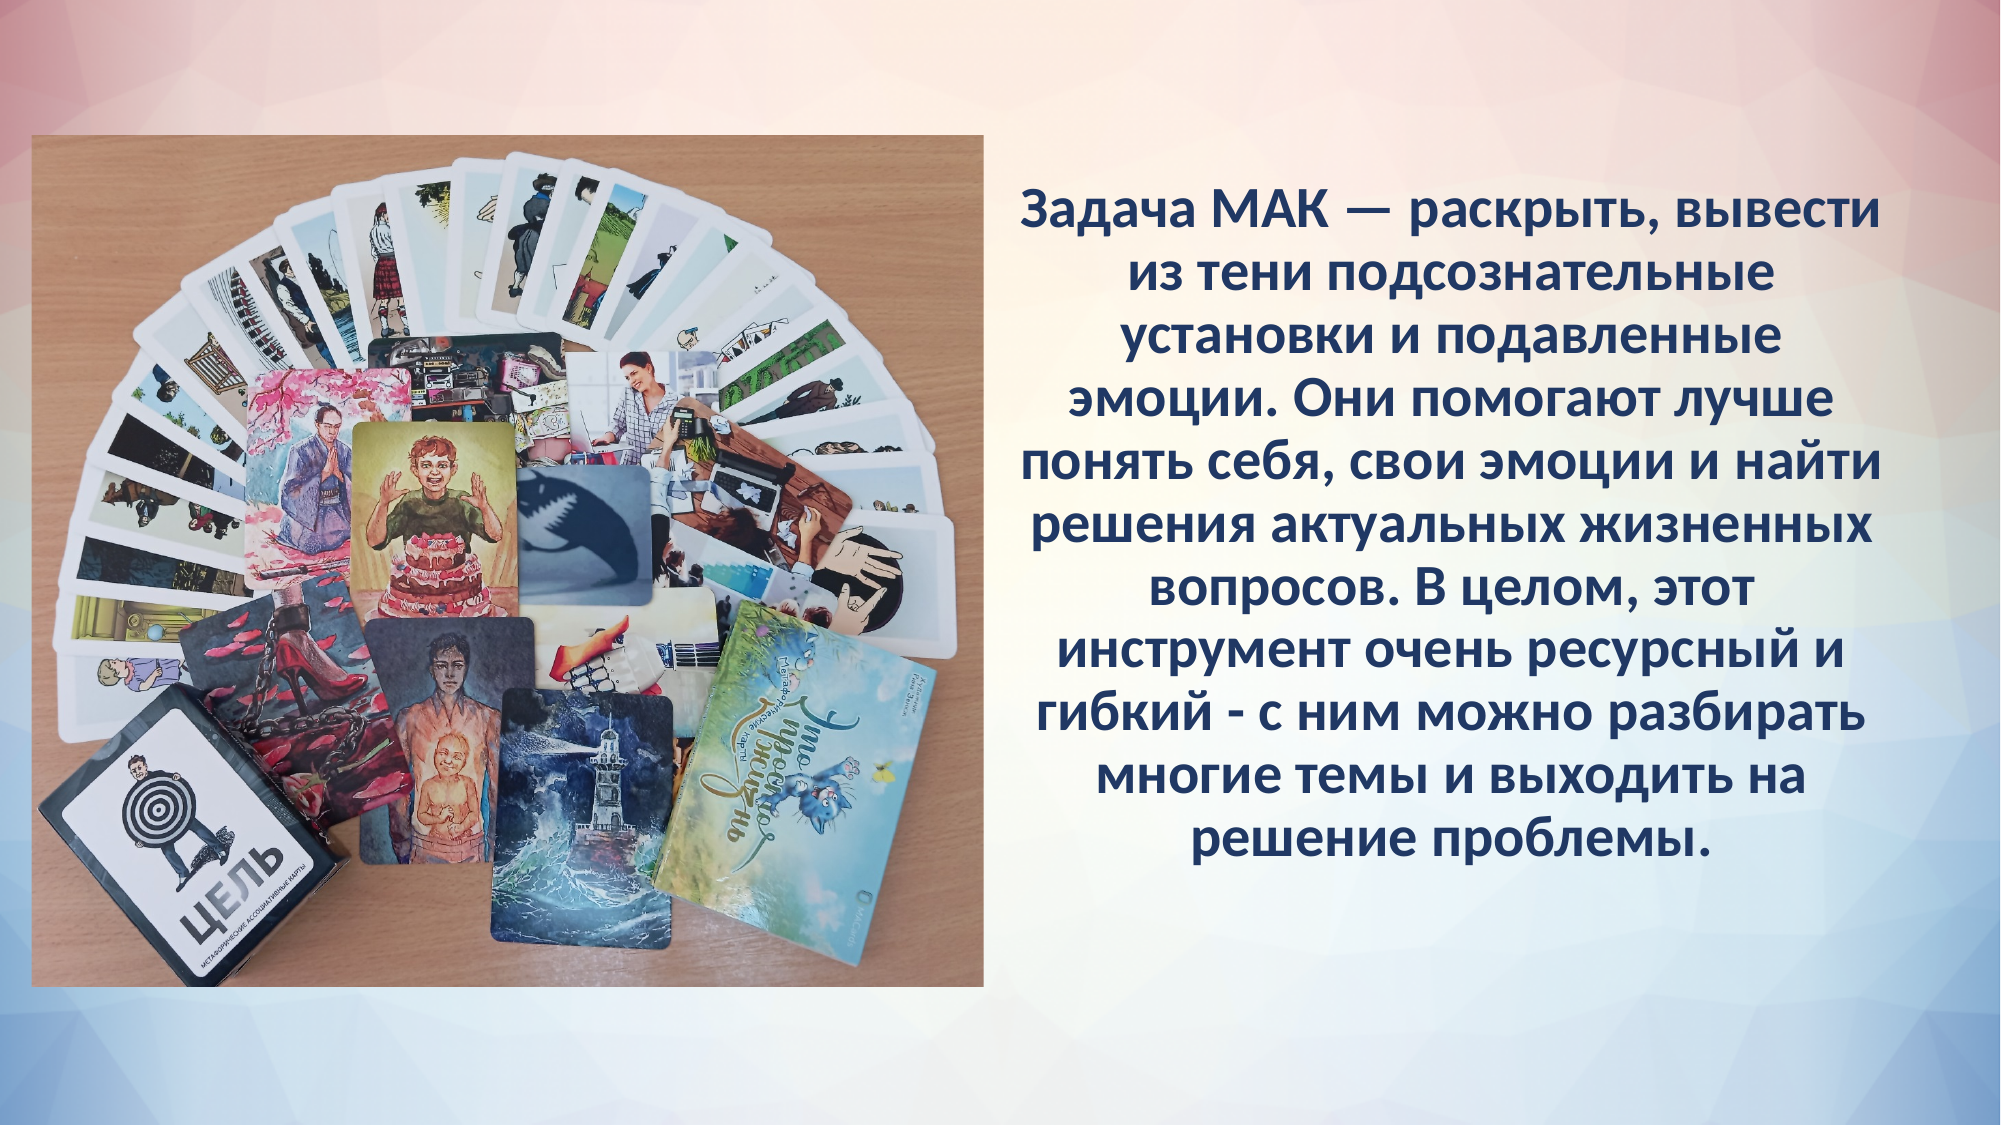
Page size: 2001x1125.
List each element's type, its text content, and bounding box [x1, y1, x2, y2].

picture [0, 0, 2001, 1125]
list Задача МАК — раскрыть, вывести из тени подсознательные установки и подавленные эмоции. Они помогают лучше понять себя, свои эмоции и найти решения актуальных жизненных вопросов. В целом, этот инструмент очень ресурсный и гибкий - с ним можно разбирать многие темы и выходить на решение проблемы. [1002, 79, 1901, 1044]
